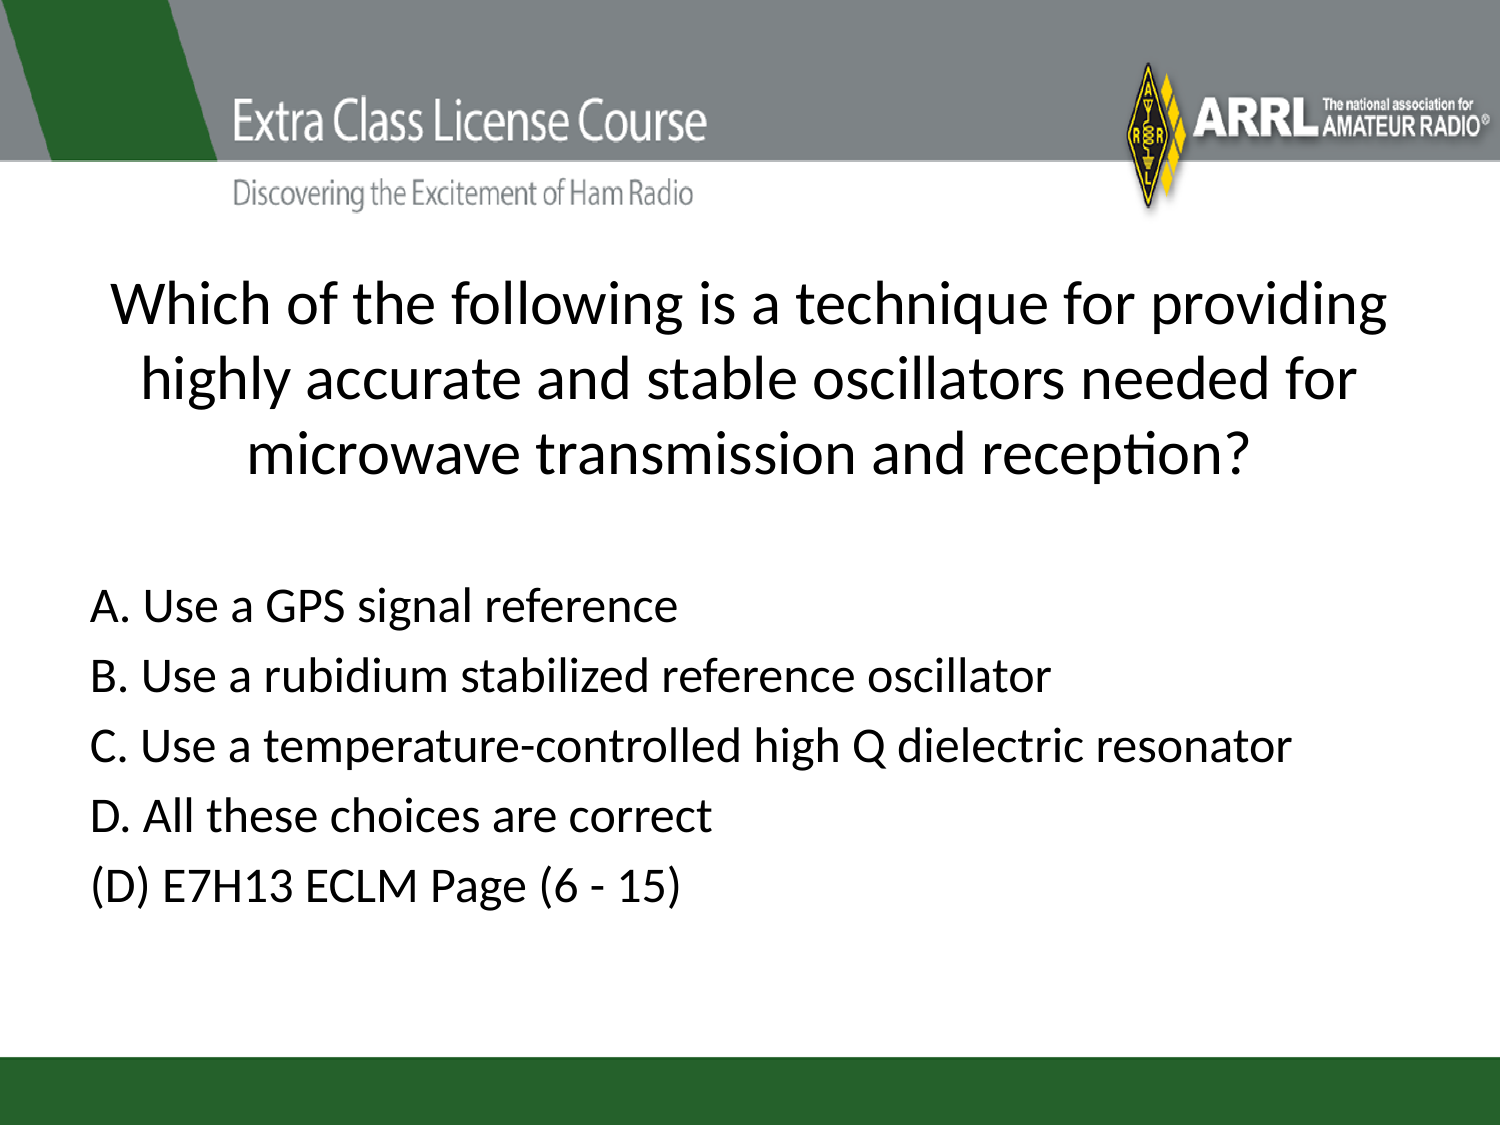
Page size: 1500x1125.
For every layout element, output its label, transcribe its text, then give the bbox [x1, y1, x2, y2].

list A. Use a GPS signal reference B. Use a rubidium stabilized reference oscillator C. Use a temperature-controlled high Q dielectric resonator D. All these choices are correct (D) E7H13 ECLM Page (6 - 15) [75, 564, 1425, 965]
picture [0, 0, 1500, 1125]
title Which of the following is a technique for providing highly accurate and stable oscillators needed for microwave transmission and reception? [75, 254, 1425, 435]
